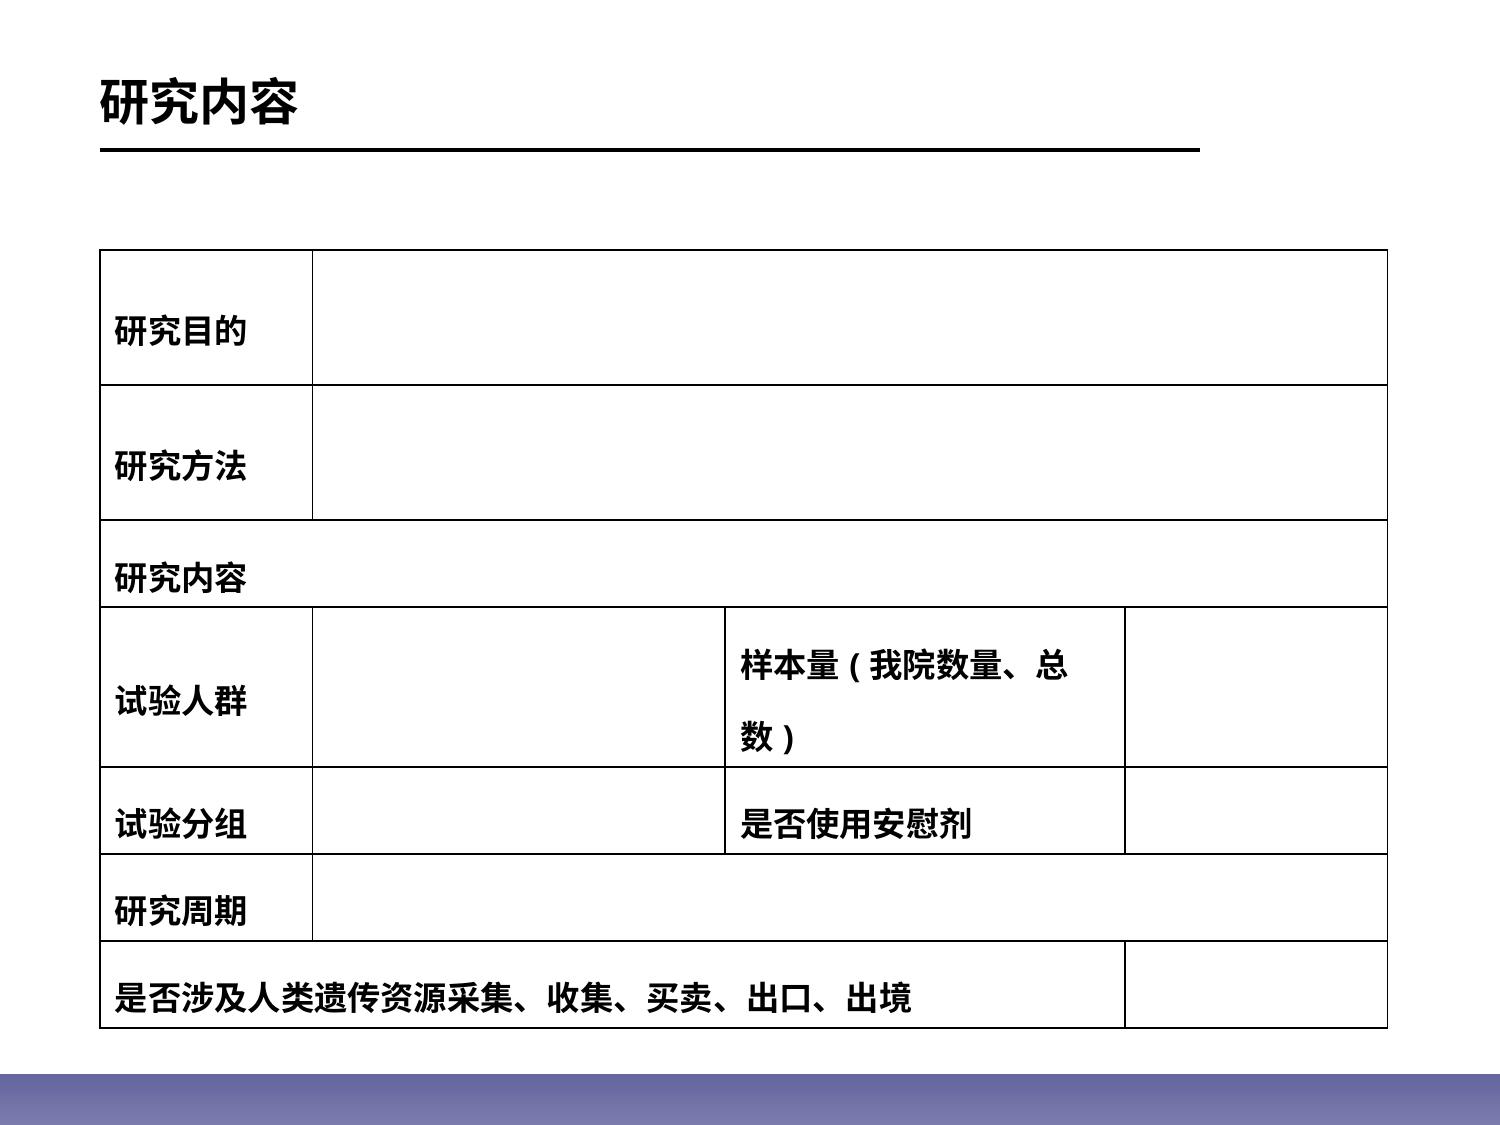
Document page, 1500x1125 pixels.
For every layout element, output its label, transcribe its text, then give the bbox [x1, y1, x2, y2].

picture [0, 1074, 1500, 1125]
table_cell 试验分组 [101, 768, 312, 853]
table_cell [313, 608, 724, 766]
table_cell 研究方法 [101, 386, 312, 519]
table_cell [313, 855, 1387, 940]
table_cell 是否使用安慰剂 [726, 768, 1124, 853]
table_cell [1126, 942, 1387, 1027]
text_box 研究内容 [50, 50, 1500, 150]
table_cell 是否涉及人类遗传资源采集、收集、买卖、出口、出境 [101, 942, 1124, 1027]
table_cell [1126, 608, 1387, 766]
table_cell [313, 768, 724, 853]
table_cell 研究内容 [101, 521, 1387, 606]
table_cell 试验人群 [101, 608, 312, 766]
table_cell 研究周期 [101, 855, 312, 940]
table_header [313, 251, 1387, 384]
table_cell [1126, 768, 1387, 853]
table_cell [313, 386, 1387, 519]
table_cell 样本量(我院数量、总数) [726, 608, 1124, 766]
table_header 研究目的 [101, 251, 312, 384]
